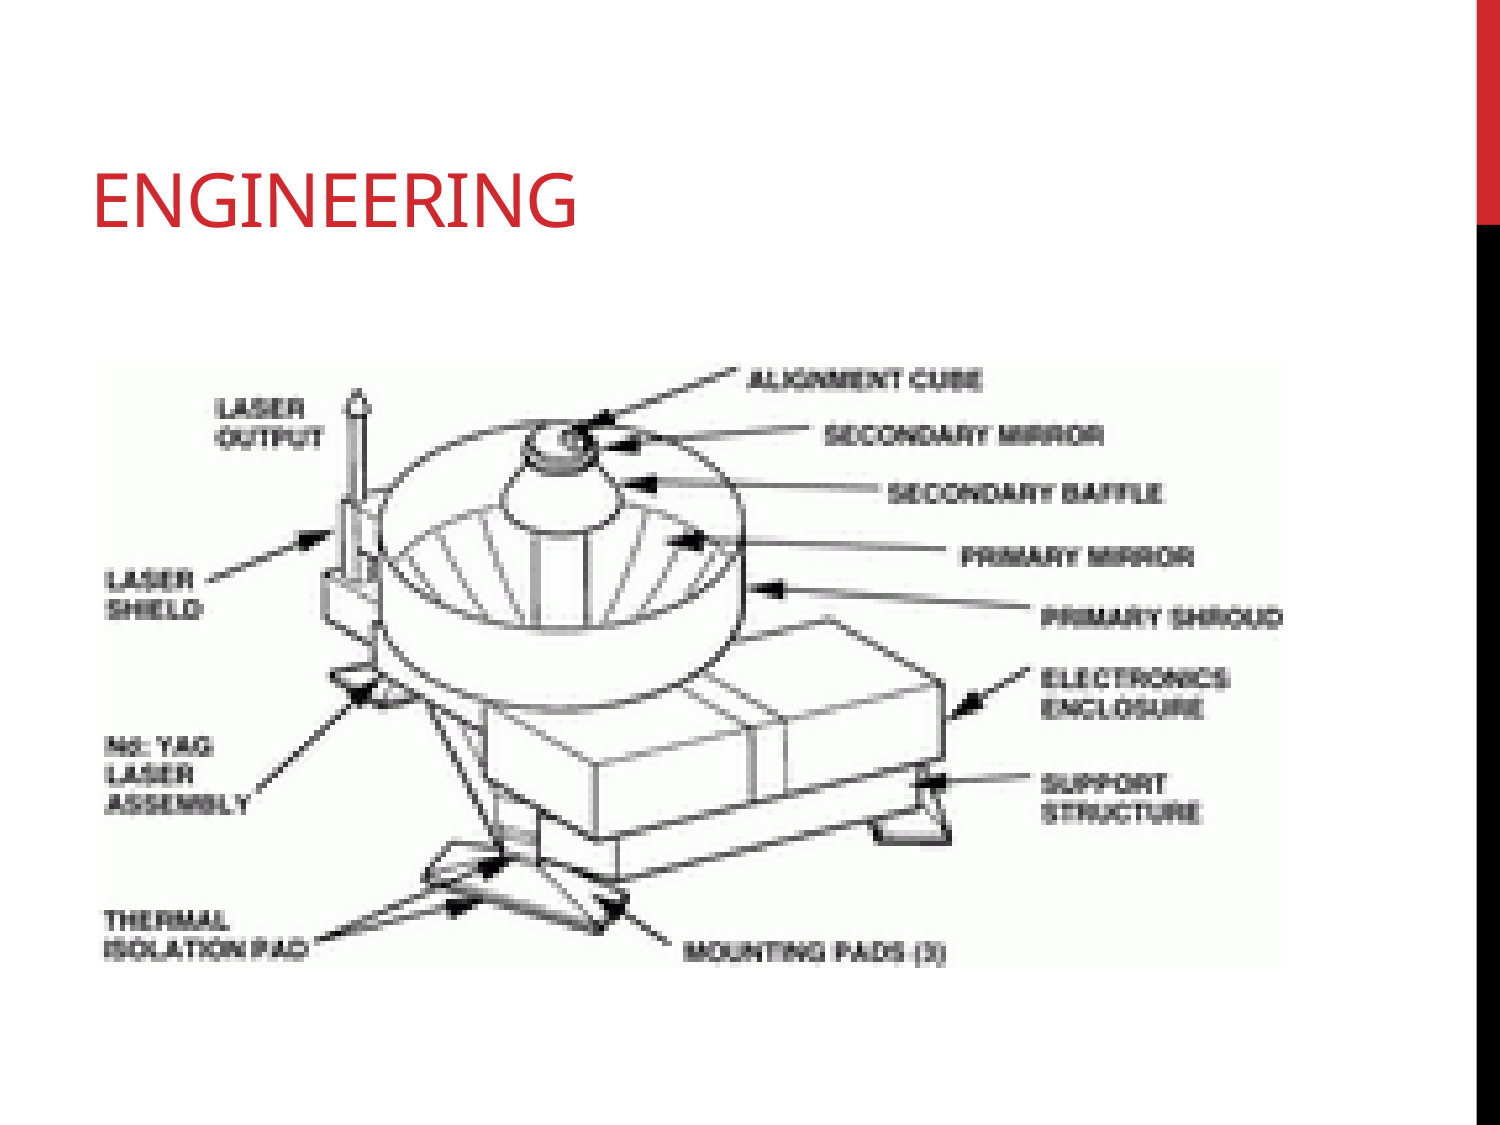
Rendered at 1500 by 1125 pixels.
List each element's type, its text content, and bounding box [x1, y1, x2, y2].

title Engineering [75, 25, 1025, 250]
picture [99, 361, 1289, 968]
